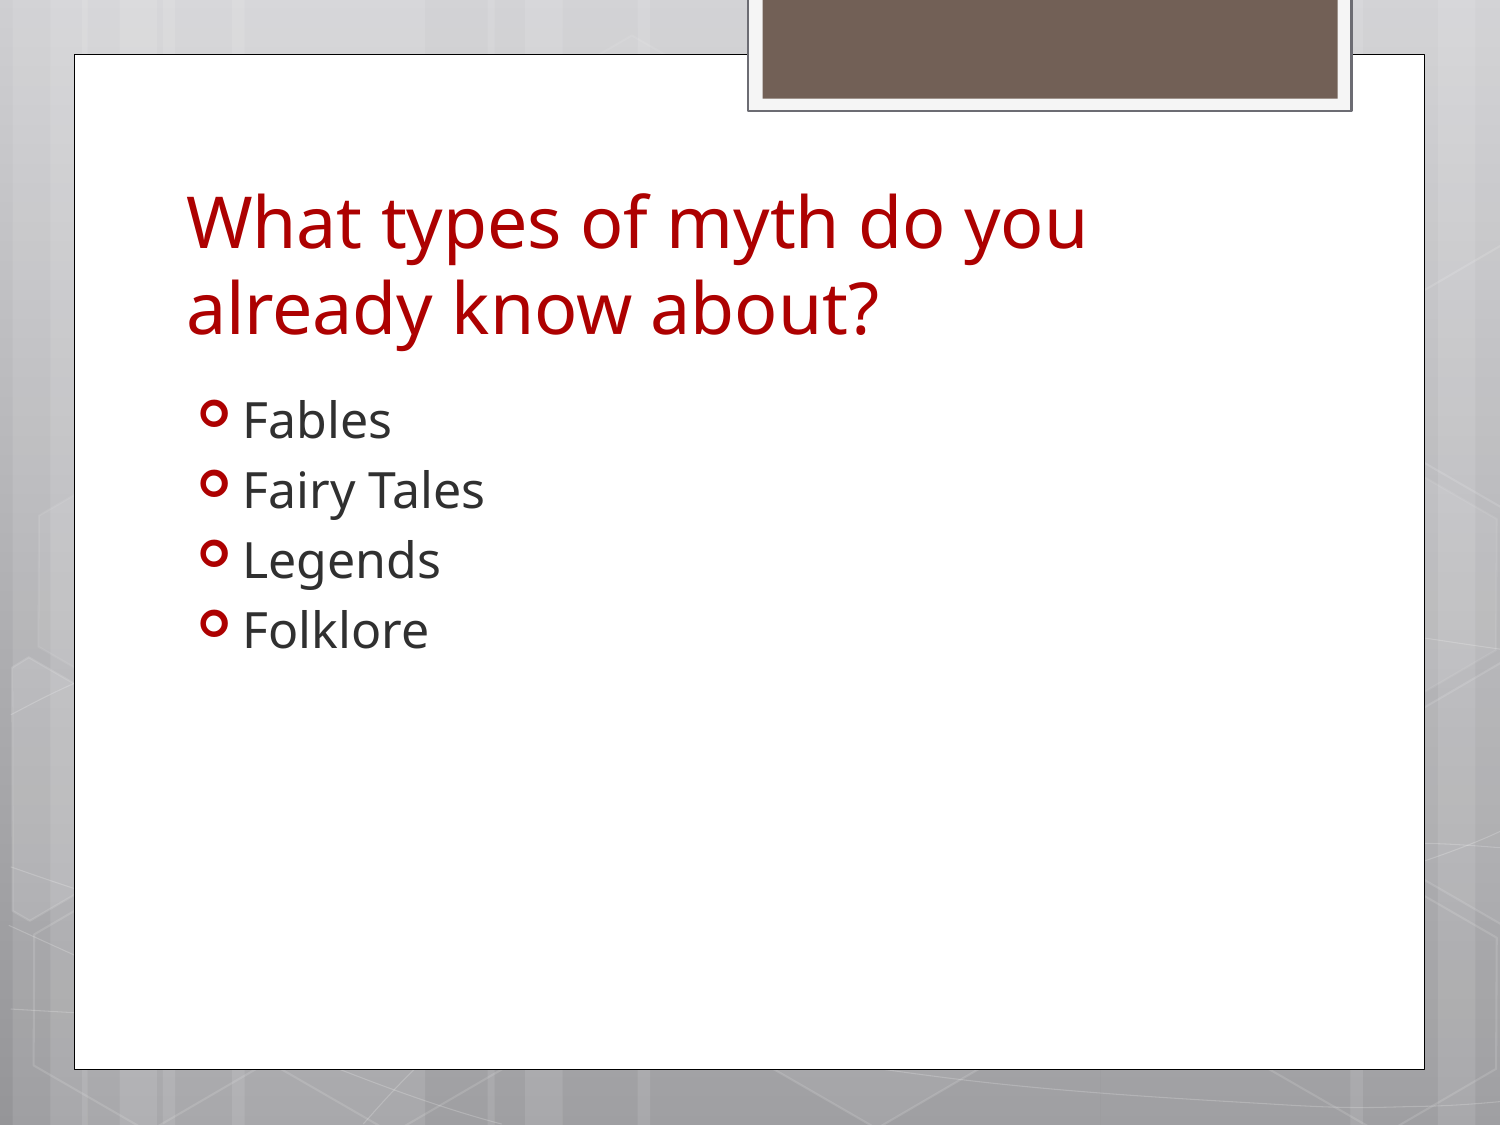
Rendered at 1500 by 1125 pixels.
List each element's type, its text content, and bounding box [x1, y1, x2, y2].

title What types of myth do you already know about? [171, 168, 1324, 357]
list Fables Fairy Tales Legends Folklore [171, 381, 1283, 957]
